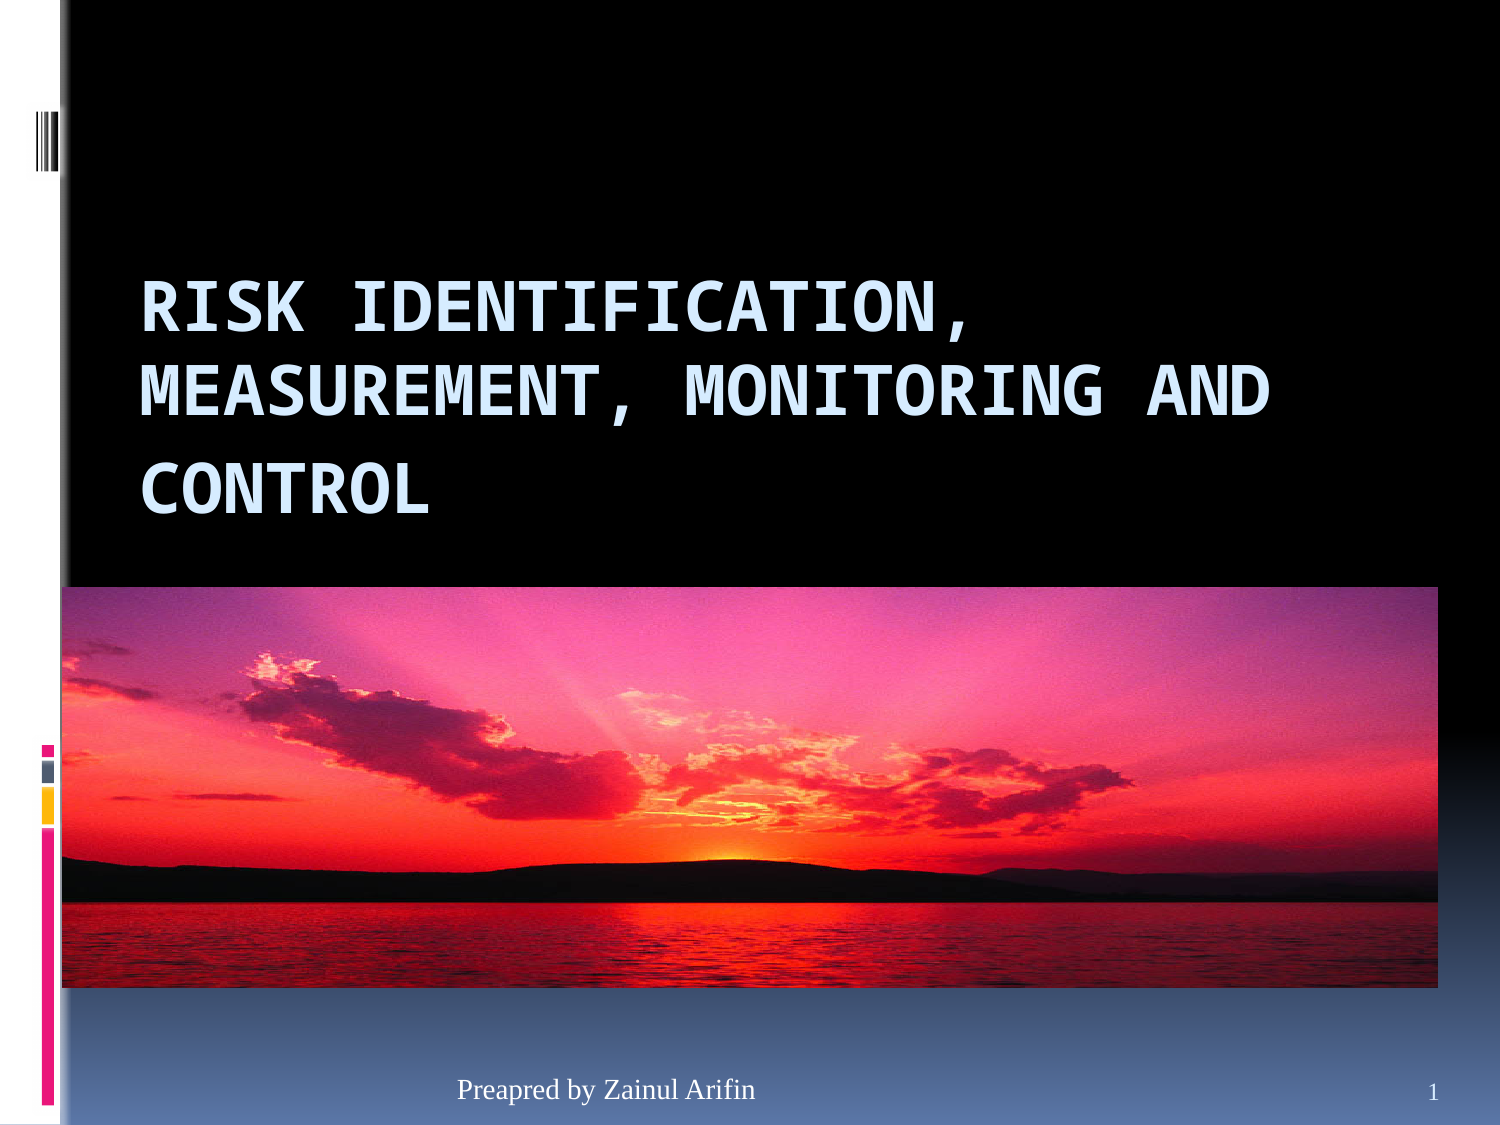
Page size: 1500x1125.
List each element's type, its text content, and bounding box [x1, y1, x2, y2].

title Risk Identification, Measurement, Monitoring and Control [125, 254, 1388, 541]
slide_number 1 [1412, 1052, 1488, 1113]
picture [62, 587, 1438, 988]
footer Preapred by Zainul Arifin [150, 1052, 1063, 1113]
